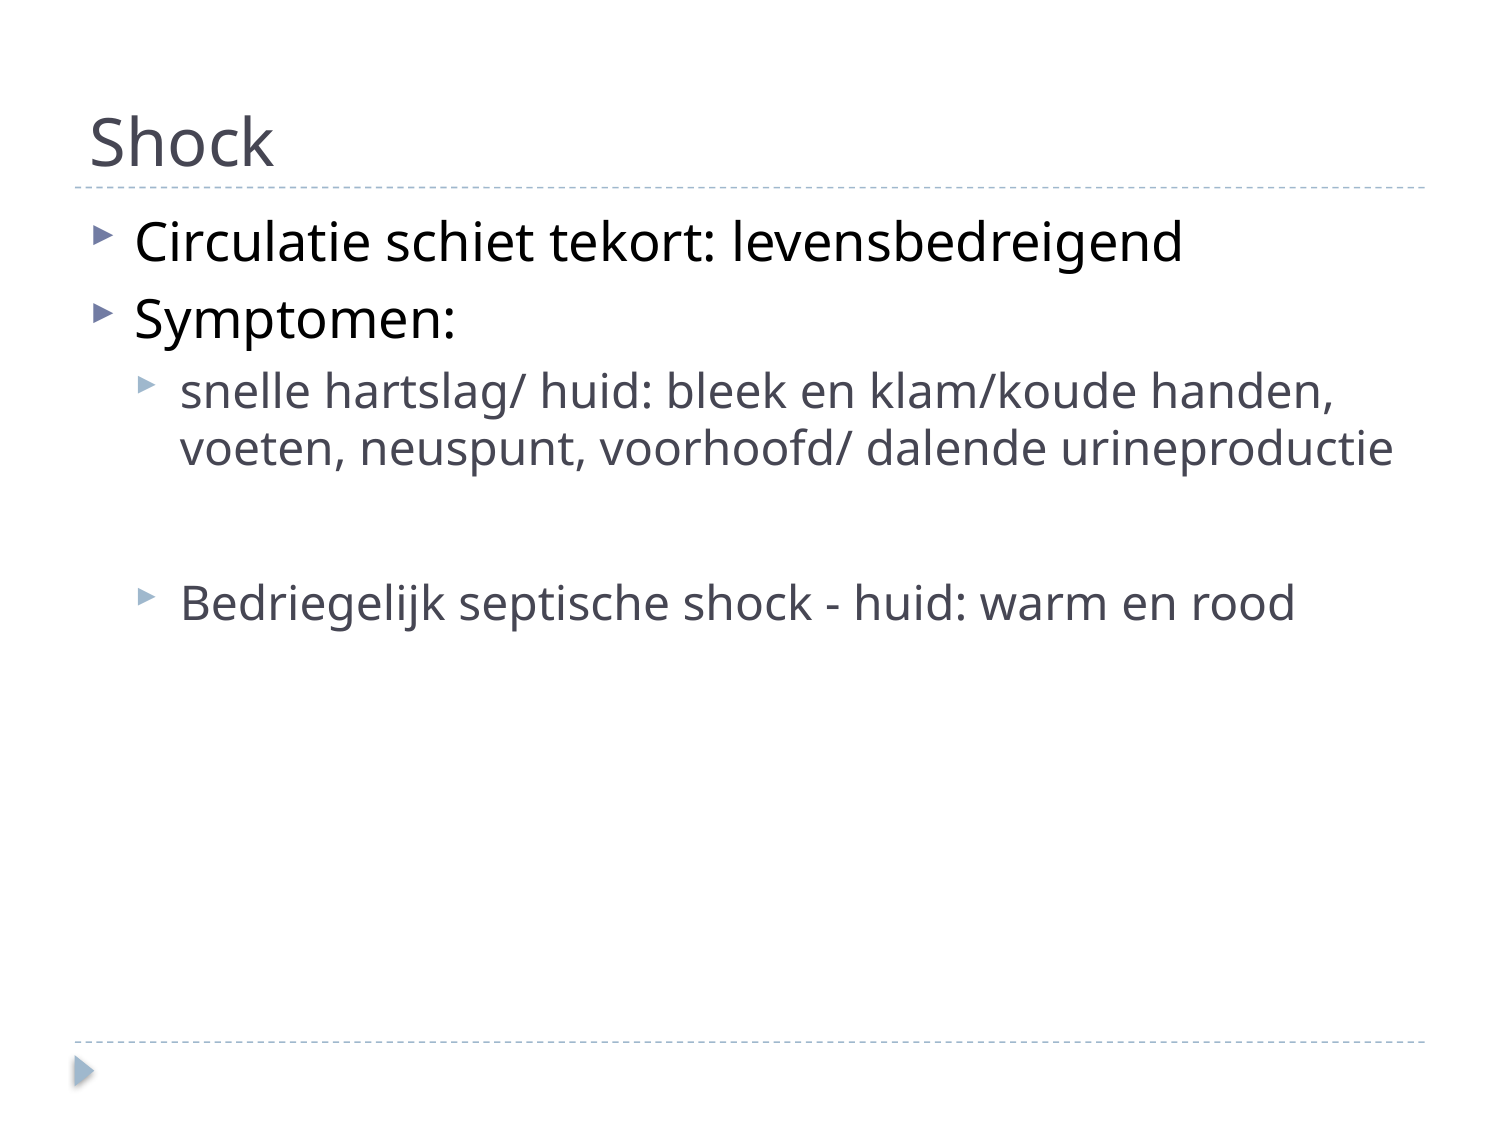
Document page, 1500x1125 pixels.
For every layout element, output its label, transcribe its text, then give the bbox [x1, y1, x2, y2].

title Shock [75, 24, 1425, 188]
list Circulatie schiet tekort: levensbedreigend Symptomen: snelle hartslag/ huid: bleek en klam/koude handen, voeten, neuspunt, voorhoofd/ dalende urineproductie Bedriegelijk septische shock - huid: warm en rood [75, 200, 1425, 1010]
